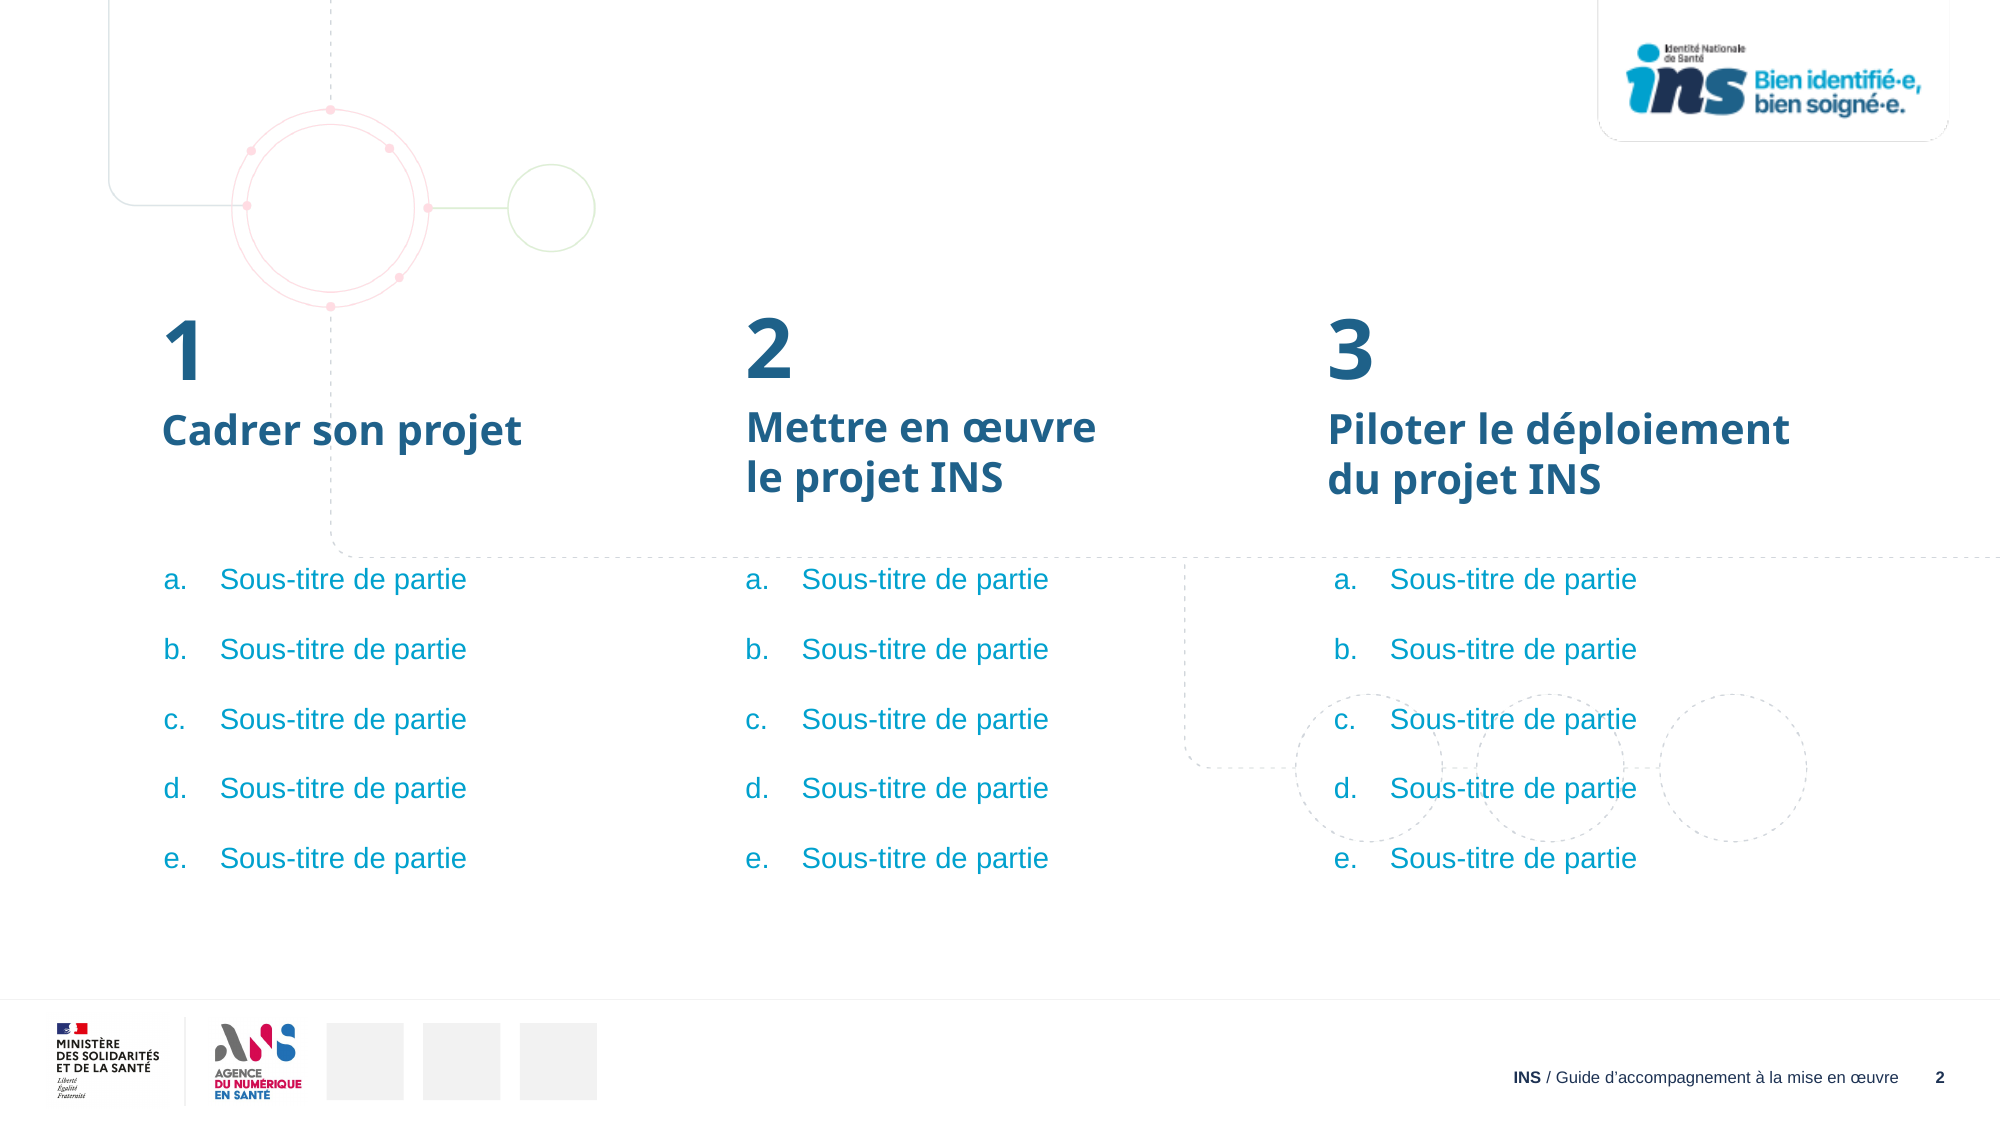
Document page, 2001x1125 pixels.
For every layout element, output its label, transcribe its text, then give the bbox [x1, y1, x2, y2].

text_box Piloter le déploiement du projet INS [1327, 384, 1862, 479]
text_box Sous-titre de partie Sous-titre de partie Sous-titre de partie Sous-titre de partie Sous-titre de partie [745, 525, 1230, 870]
picture [208, 1017, 308, 1106]
text_box 3 [1327, 278, 1862, 373]
text_box Mettre en œuvre le projet INS [745, 383, 1230, 478]
text_box Cadrer son projet [161, 385, 646, 481]
text_box Sous-titre de partie Sous-titre de partie Sous-titre de partie Sous-titre de partie Sous-titre de partie [1333, 525, 1819, 870]
text_box 2 [745, 277, 1230, 372]
picture [46, 1012, 170, 1109]
text_box 1 [161, 279, 646, 374]
text_box Sous-titre de partie Sous-titre de partie Sous-titre de partie Sous-titre de partie Sous-titre de partie [163, 525, 649, 870]
